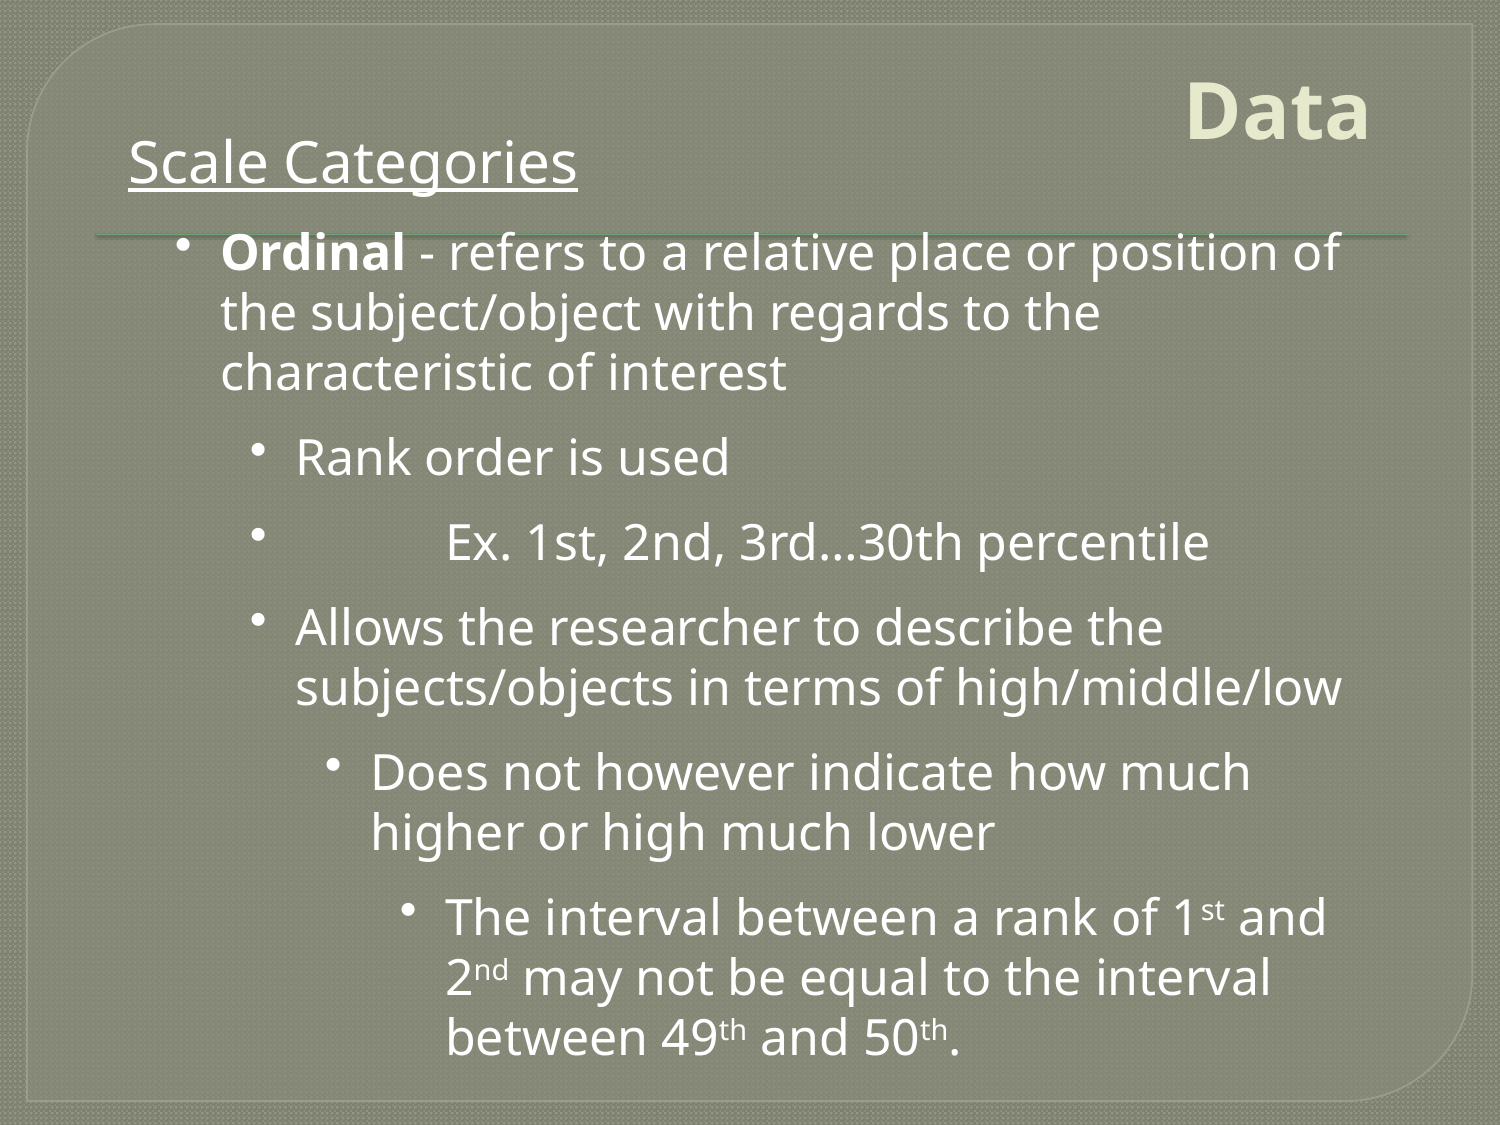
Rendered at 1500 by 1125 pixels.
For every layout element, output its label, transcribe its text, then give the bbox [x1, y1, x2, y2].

text_box Scale Categories Ordinal - refers to a relative place or position of the subject/object with regards to the characteristic of interest Rank order is used Ex. 1st, 2nd, 3rd…30th percentile Allows the researcher to describe the subjects/objects in terms of high/middle/low Does not however indicate how much higher or high much lower The interval between a rank of 1st and 2nd may not be equal to the interval between 49th and 50th. [112, 117, 1375, 1073]
title Data [112, 37, 1388, 163]
